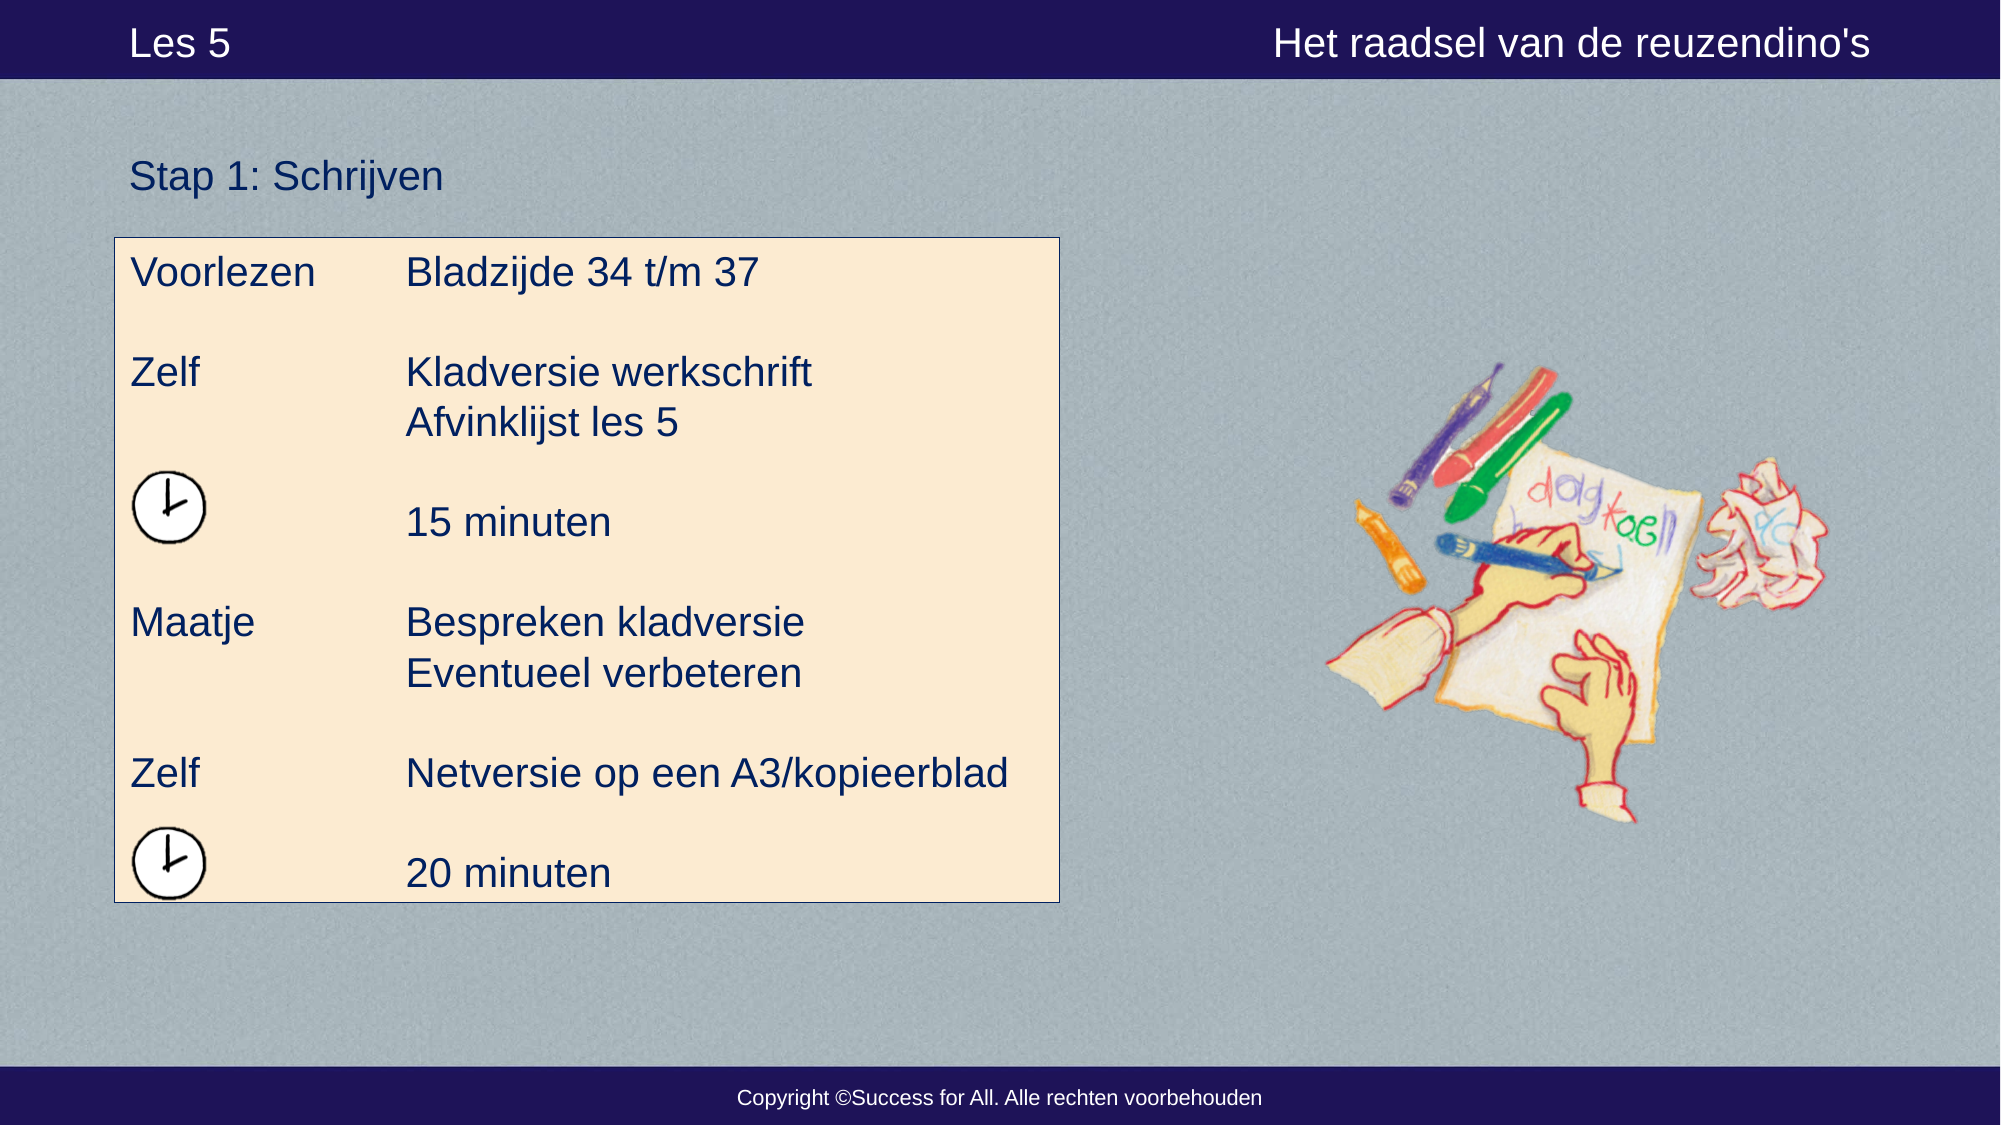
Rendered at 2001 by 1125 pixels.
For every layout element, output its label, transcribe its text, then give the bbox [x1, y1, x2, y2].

text_box Voorlezen Bladzijde 34 t/m 37 Zelf Kladversie werkschrift Afvinklijst les 5 15 minuten Maatje Bespreken kladversie Eventueel verbeteren Zelf Netversie op een A3/kopieerblad 20 minuten [114, 237, 1060, 903]
picture [0, 0, 2001, 1125]
text_box Copyright ©Success for All. Alle rechten voorbehouden [0, 1076, 2000, 1125]
text_box Stap 1: Schrijven [114, 141, 907, 207]
text_box Het raadsel van de reuzendino's [999, 8, 1886, 73]
text_box Les 5 [114, 8, 354, 73]
